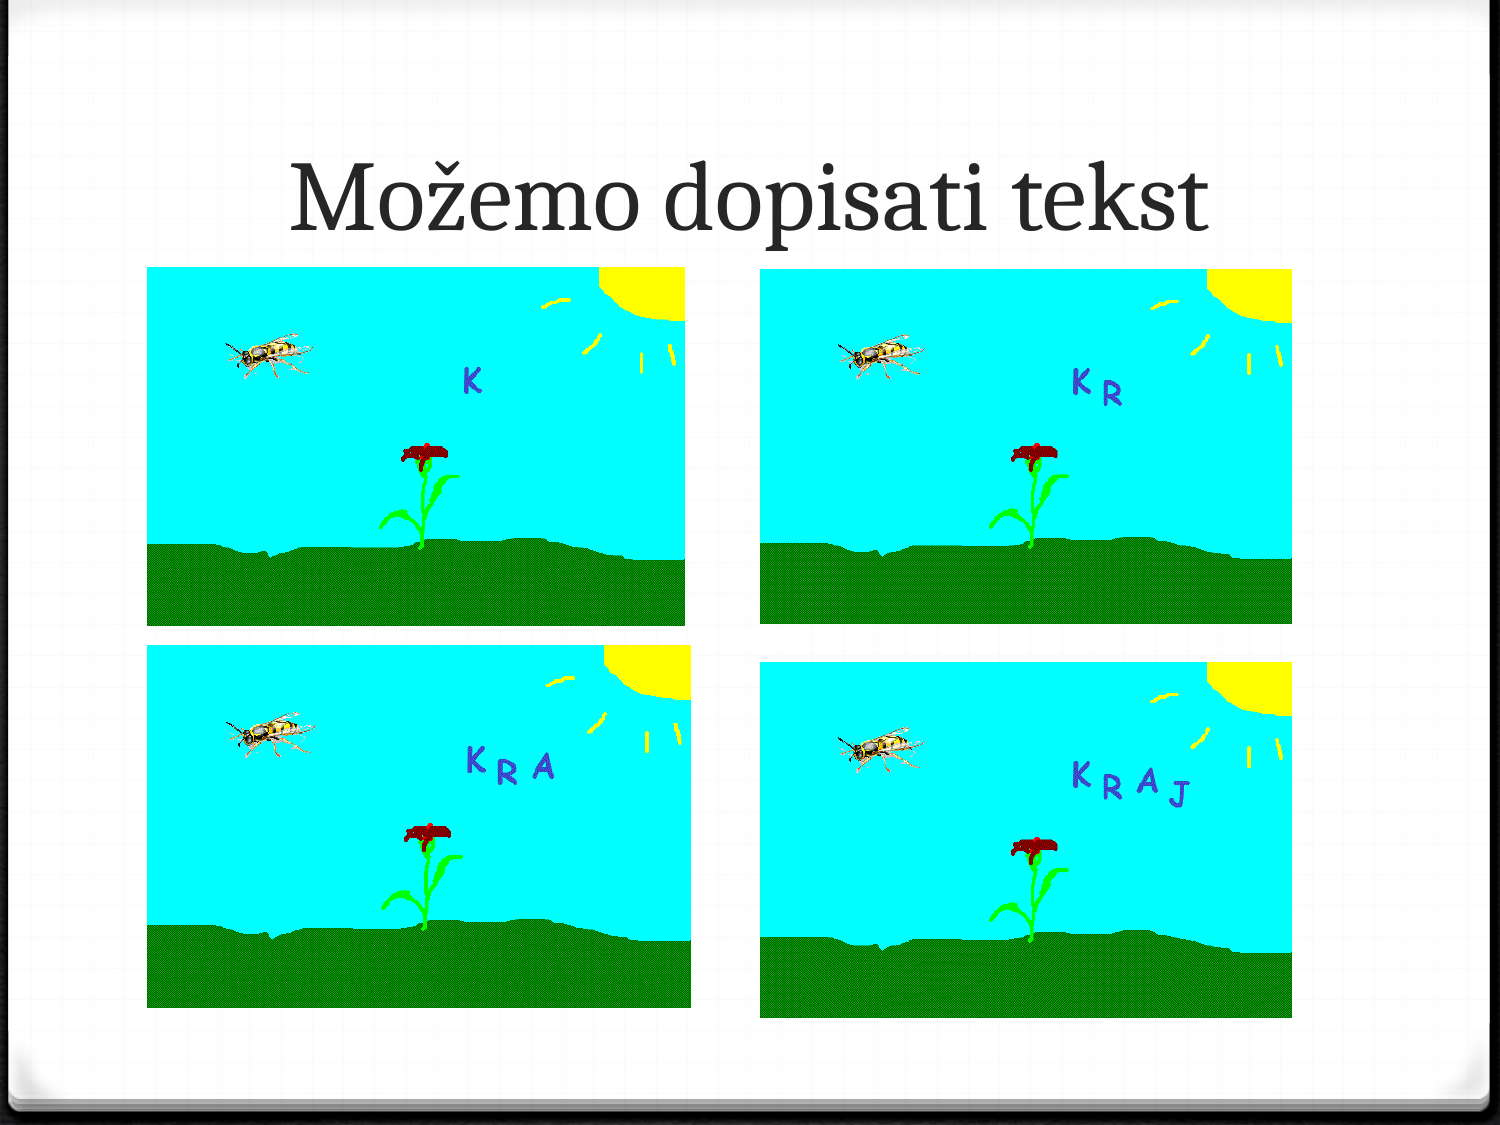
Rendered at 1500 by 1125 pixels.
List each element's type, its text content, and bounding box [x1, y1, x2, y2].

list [147, 266, 686, 626]
title Možemo dopisati tekst [90, 71, 1410, 309]
picture [0, 0, 1500, 1125]
